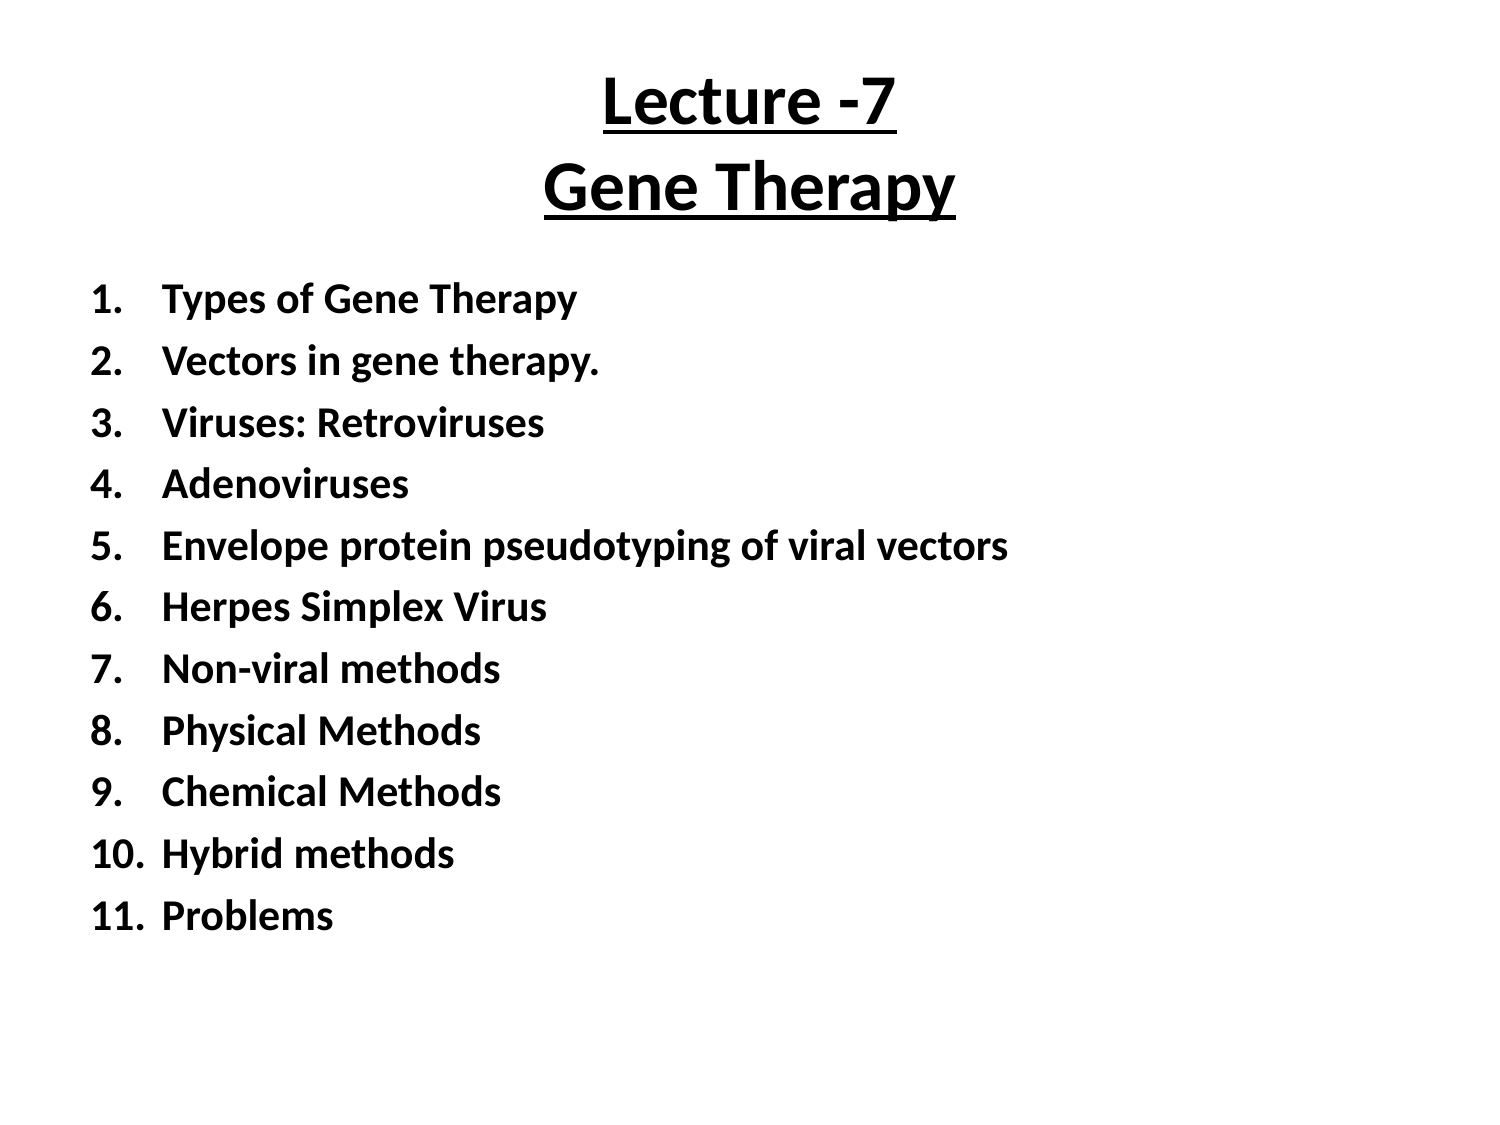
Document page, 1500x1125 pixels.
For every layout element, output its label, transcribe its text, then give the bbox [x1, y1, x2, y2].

list Types of Gene Therapy Vectors in gene therapy. Viruses: Retroviruses Adenoviruses Envelope protein pseudotyping of viral vectors Herpes Simplex Virus Non-viral methods Physical Methods Chemical Methods Hybrid methods Problems [75, 262, 1425, 1005]
title Lecture -7 Gene Therapy [75, 45, 1425, 233]
